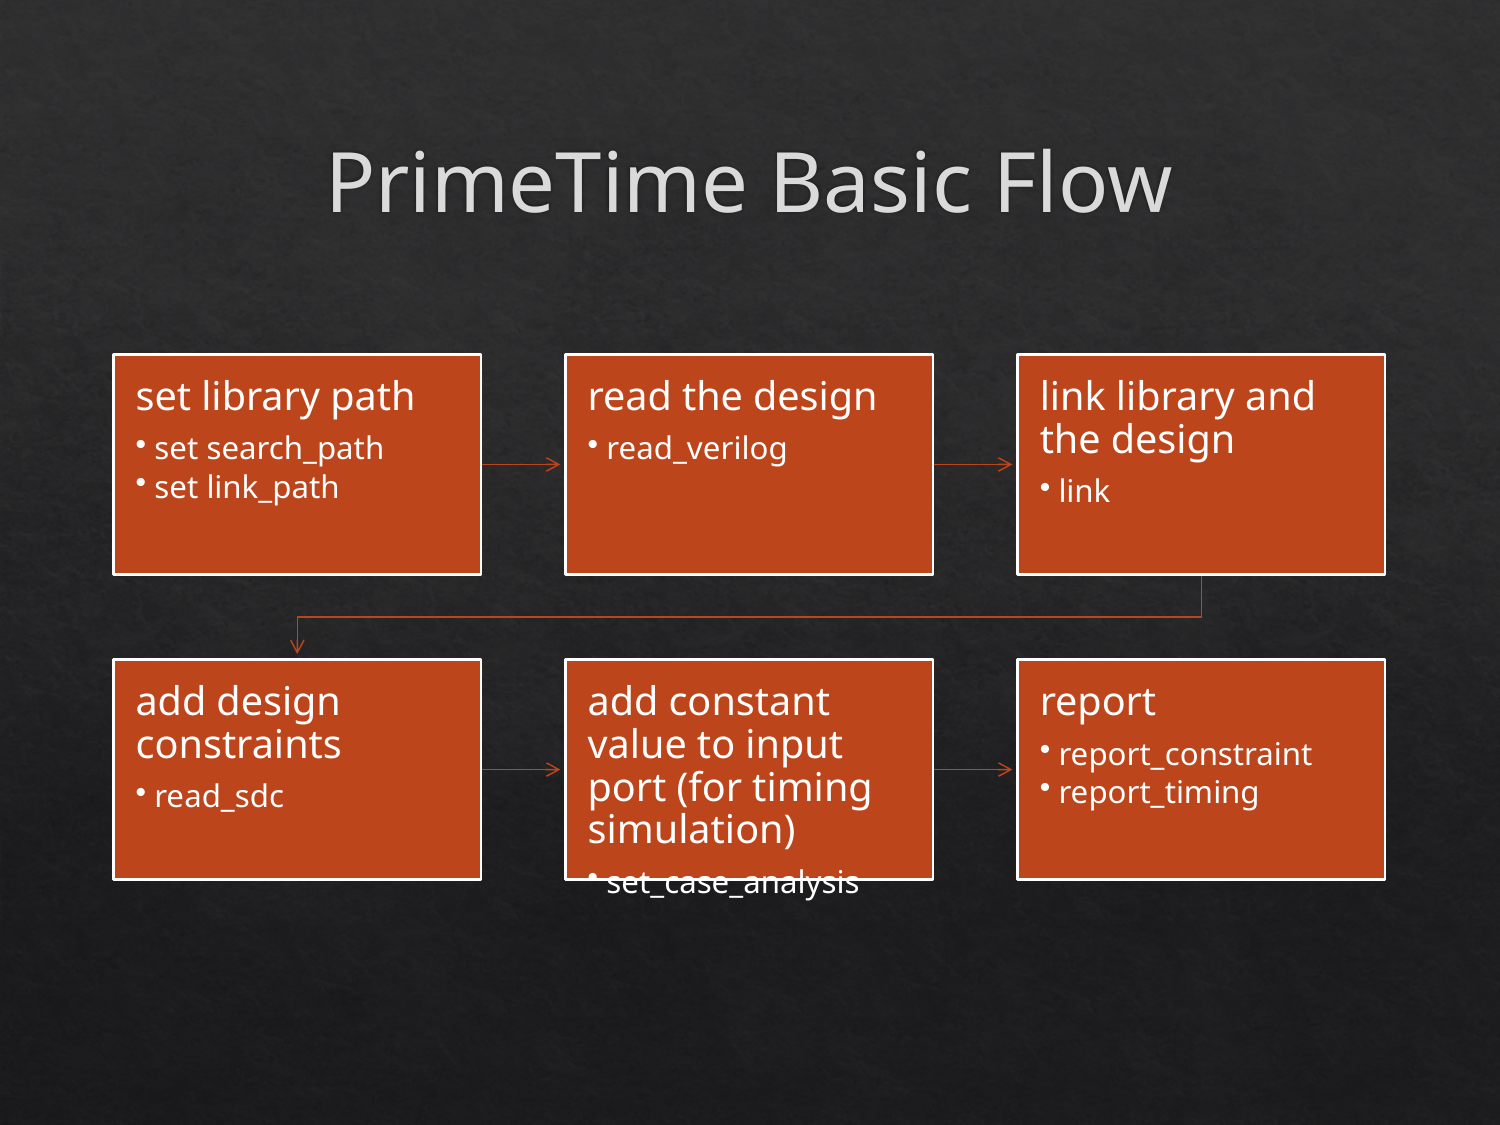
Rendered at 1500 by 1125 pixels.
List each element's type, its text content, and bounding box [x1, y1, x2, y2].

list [112, 283, 1387, 951]
title PrimeTime Basic Flow [112, 99, 1387, 260]
